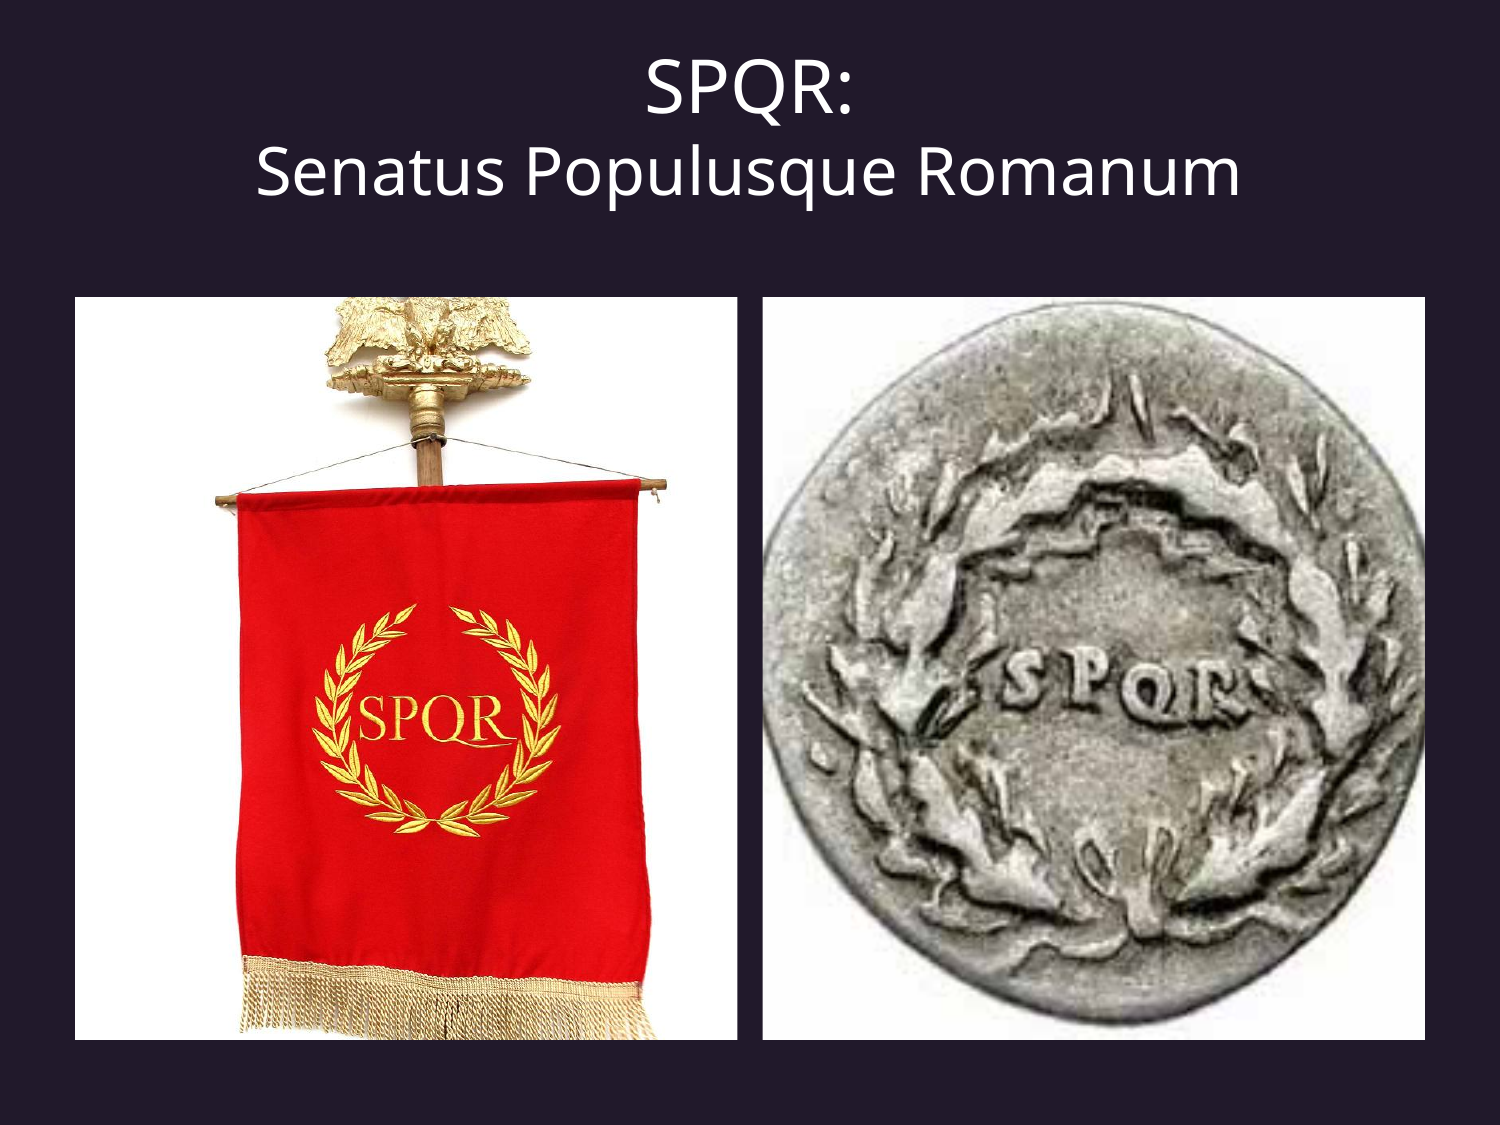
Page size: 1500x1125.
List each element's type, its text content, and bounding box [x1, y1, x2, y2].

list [74, 296, 738, 1040]
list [762, 296, 1426, 1040]
title SPQR: Senatus Populusque Romanum [75, 30, 1425, 218]
